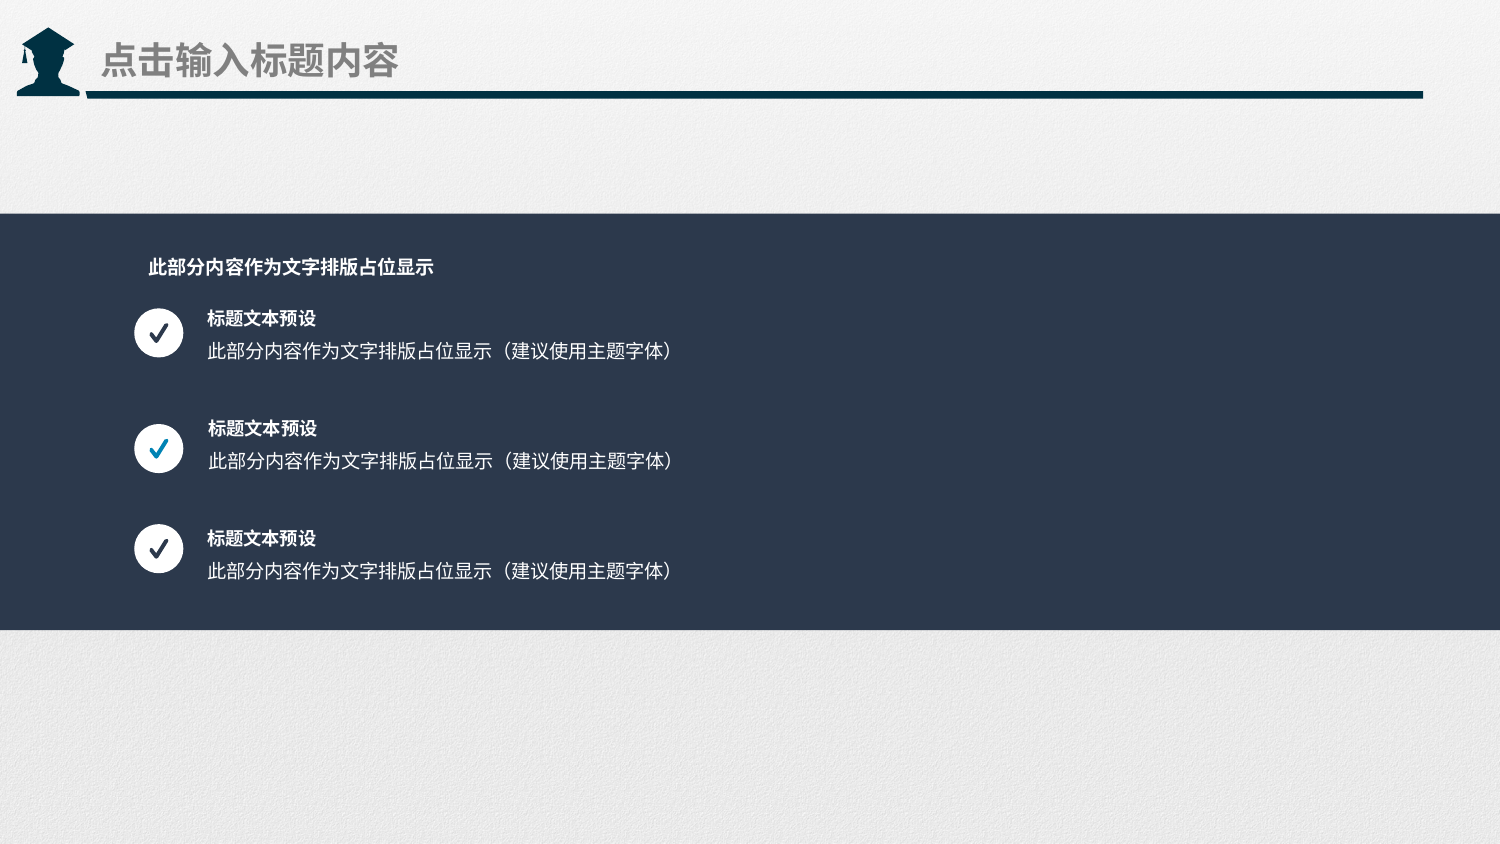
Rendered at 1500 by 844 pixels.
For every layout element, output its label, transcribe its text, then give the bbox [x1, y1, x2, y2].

text_box [0, 212, 1500, 632]
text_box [133, 304, 769, 611]
picture [0, 632, 1500, 844]
text_box 此部分内容作为文字排版占位显示 [134, 239, 605, 289]
